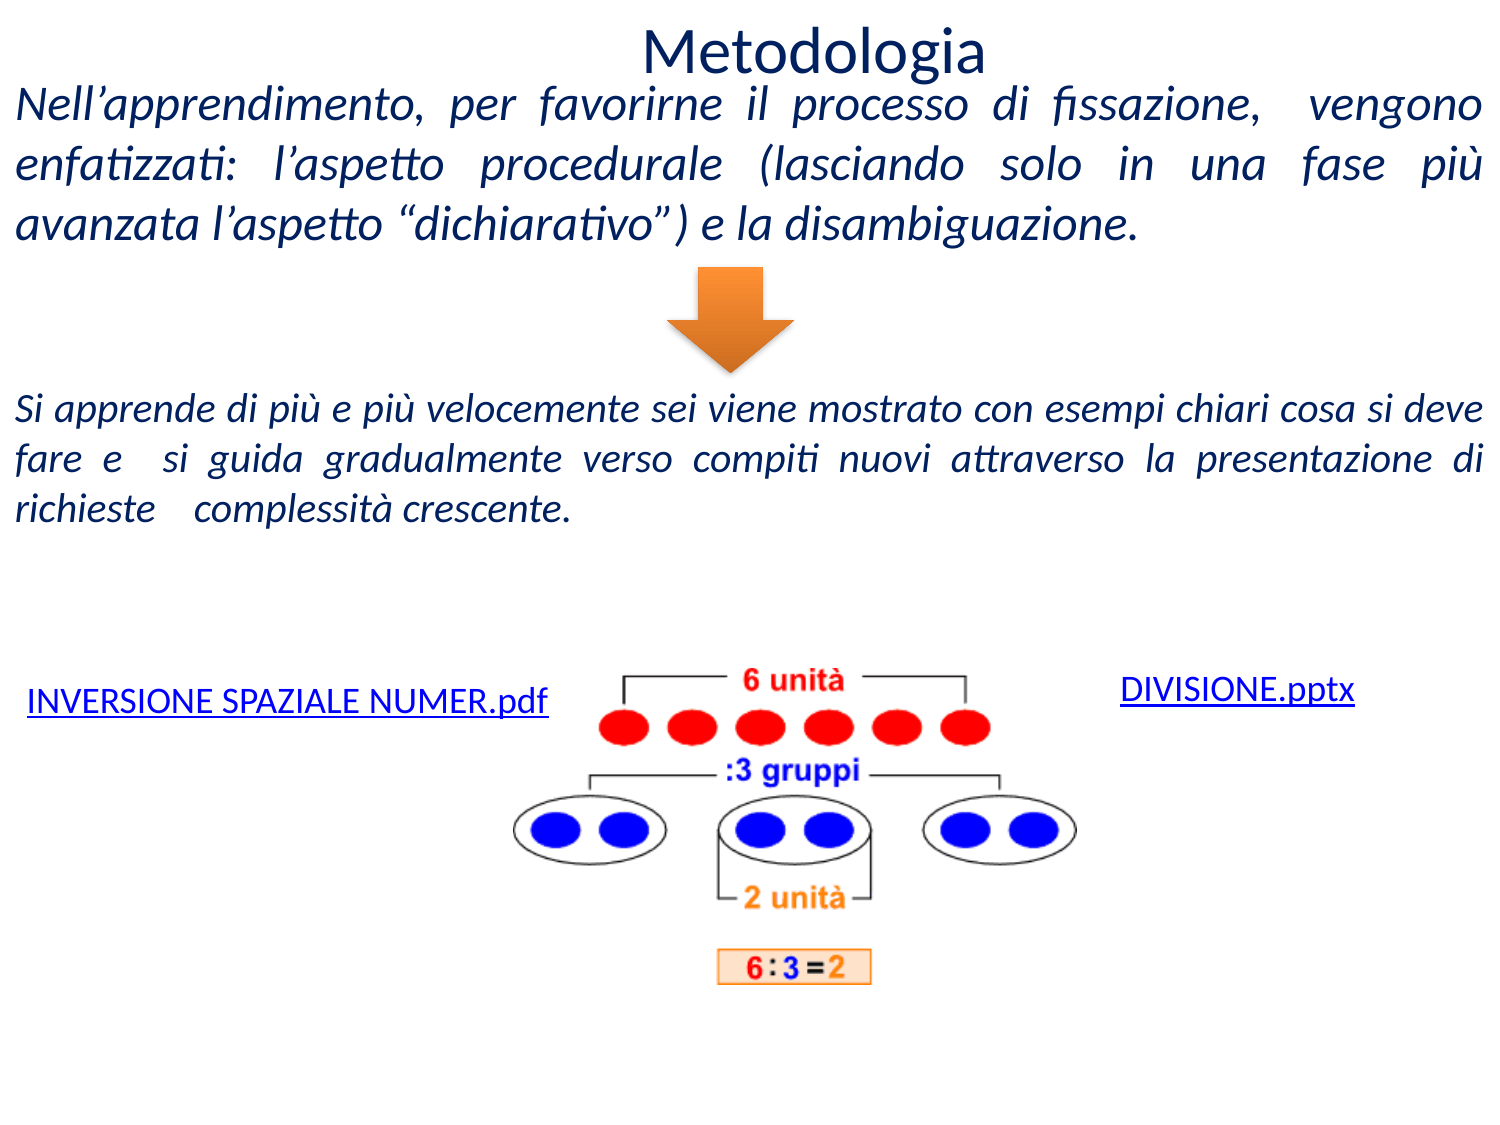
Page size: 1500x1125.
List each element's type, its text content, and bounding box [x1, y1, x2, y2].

text_box DIVISIONE.pptx [1105, 656, 1371, 717]
text_box INVERSIONE SPAZIALE NUMER.pdf [11, 668, 512, 729]
picture [513, 668, 1077, 985]
text_box Metodologia [549, 0, 1081, 95]
title Nell’apprendimento, per favorirne il processo di fissazione, vengono enfatizzati: l’aspetto procedurale (lasciando solo in una fase più avanzata l’aspetto “dichiarativo”) e la disambiguazione. [0, 66, 1500, 254]
text_box [667, 267, 794, 374]
text_box Si apprende di più e più velocemente sei viene mostrato con esempi chiari cosa si deve fare e si guida gradualmente verso compiti nuovi attraverso la presentazione di richieste complessità crescente. [0, 373, 1500, 539]
